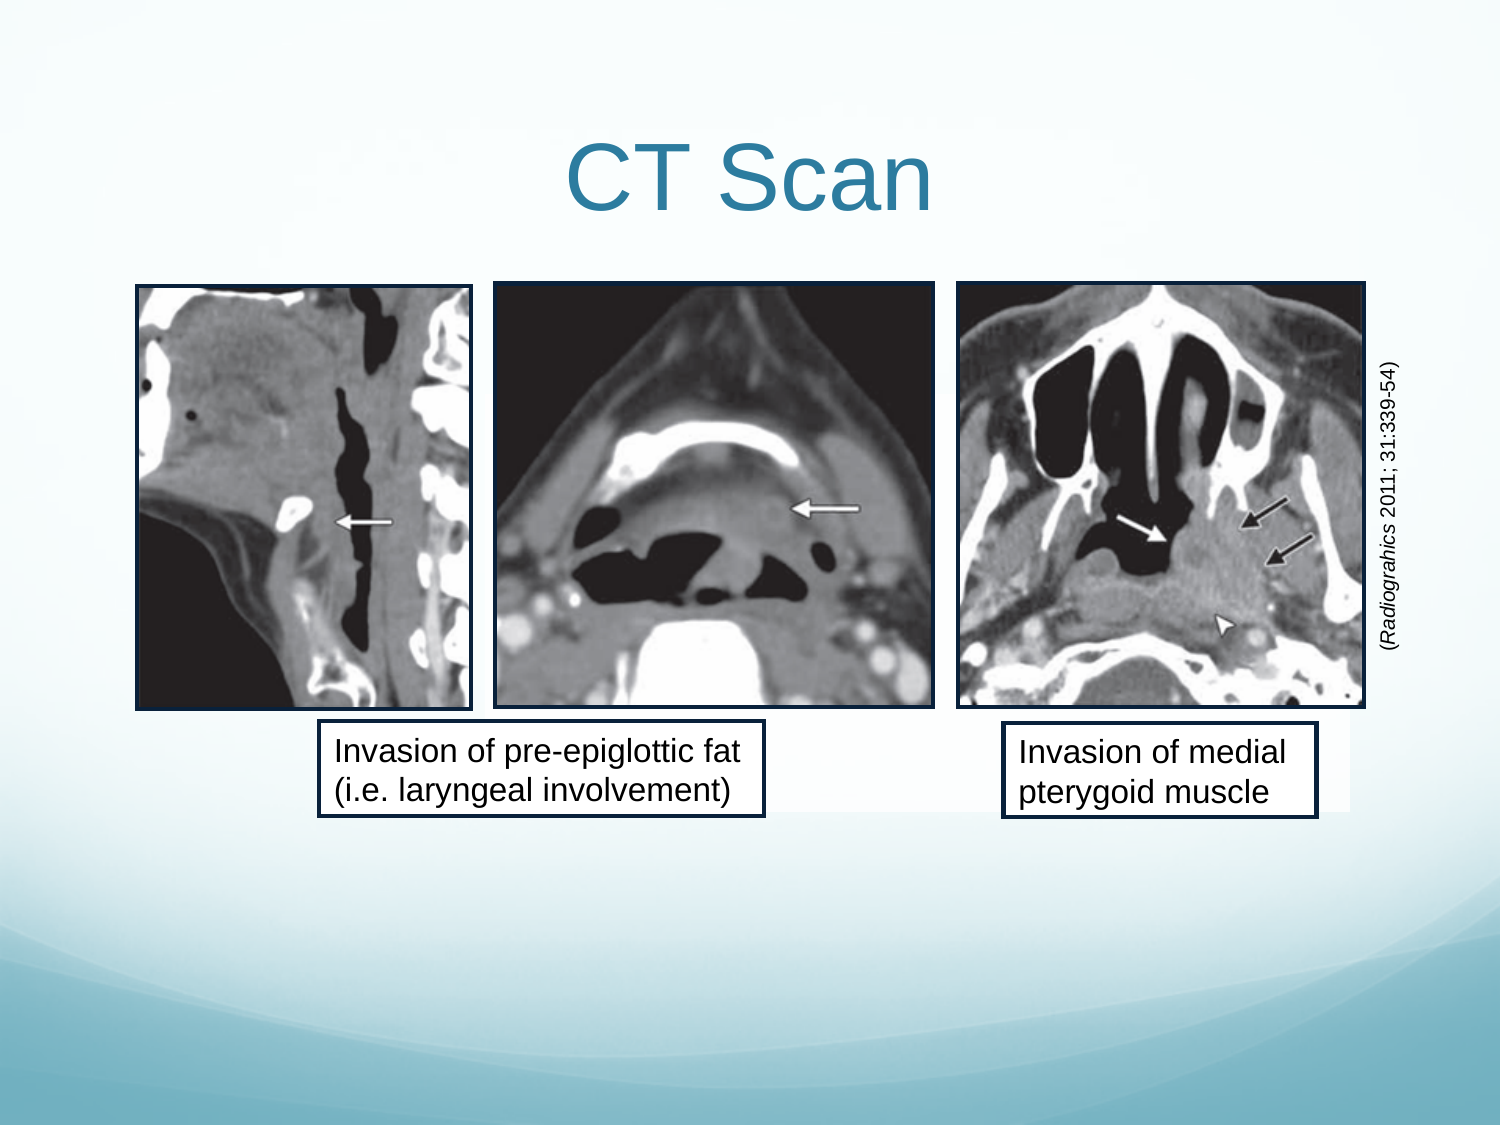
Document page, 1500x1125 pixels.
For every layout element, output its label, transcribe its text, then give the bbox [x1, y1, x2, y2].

text_box Invasion of medial pterygoid muscle [1003, 722, 1317, 818]
title CT Scan [90, 17, 1410, 237]
text_box Invasion of pre-epiglottic fat (i.e. laryngeal involvement) [319, 721, 765, 816]
text_box (Radiograhics 2011; 31:339-54) [1372, 304, 1407, 667]
picture [138, 287, 470, 708]
picture [959, 284, 1363, 706]
picture [496, 285, 932, 706]
text_box [484, 393, 1350, 812]
